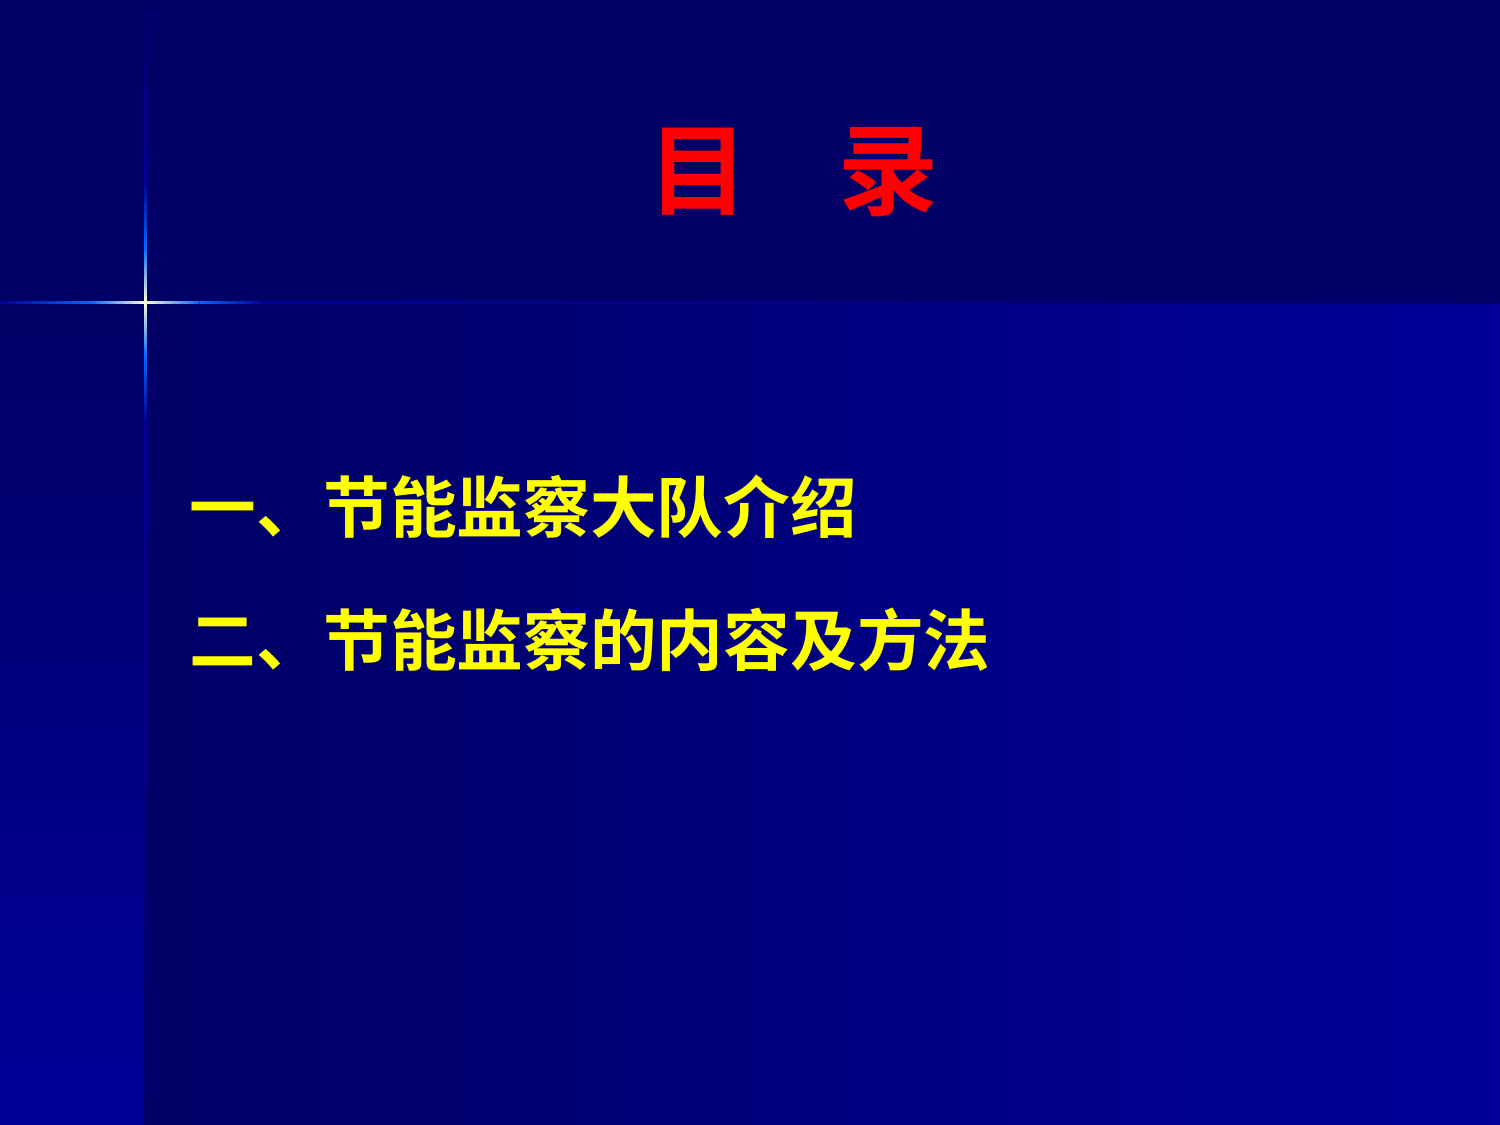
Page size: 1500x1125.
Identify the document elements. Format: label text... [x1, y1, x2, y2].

list 一、节能监察大队介绍 二、节能监察的内容及方法 [174, 324, 1413, 1001]
title 目 录 [174, 49, 1413, 286]
